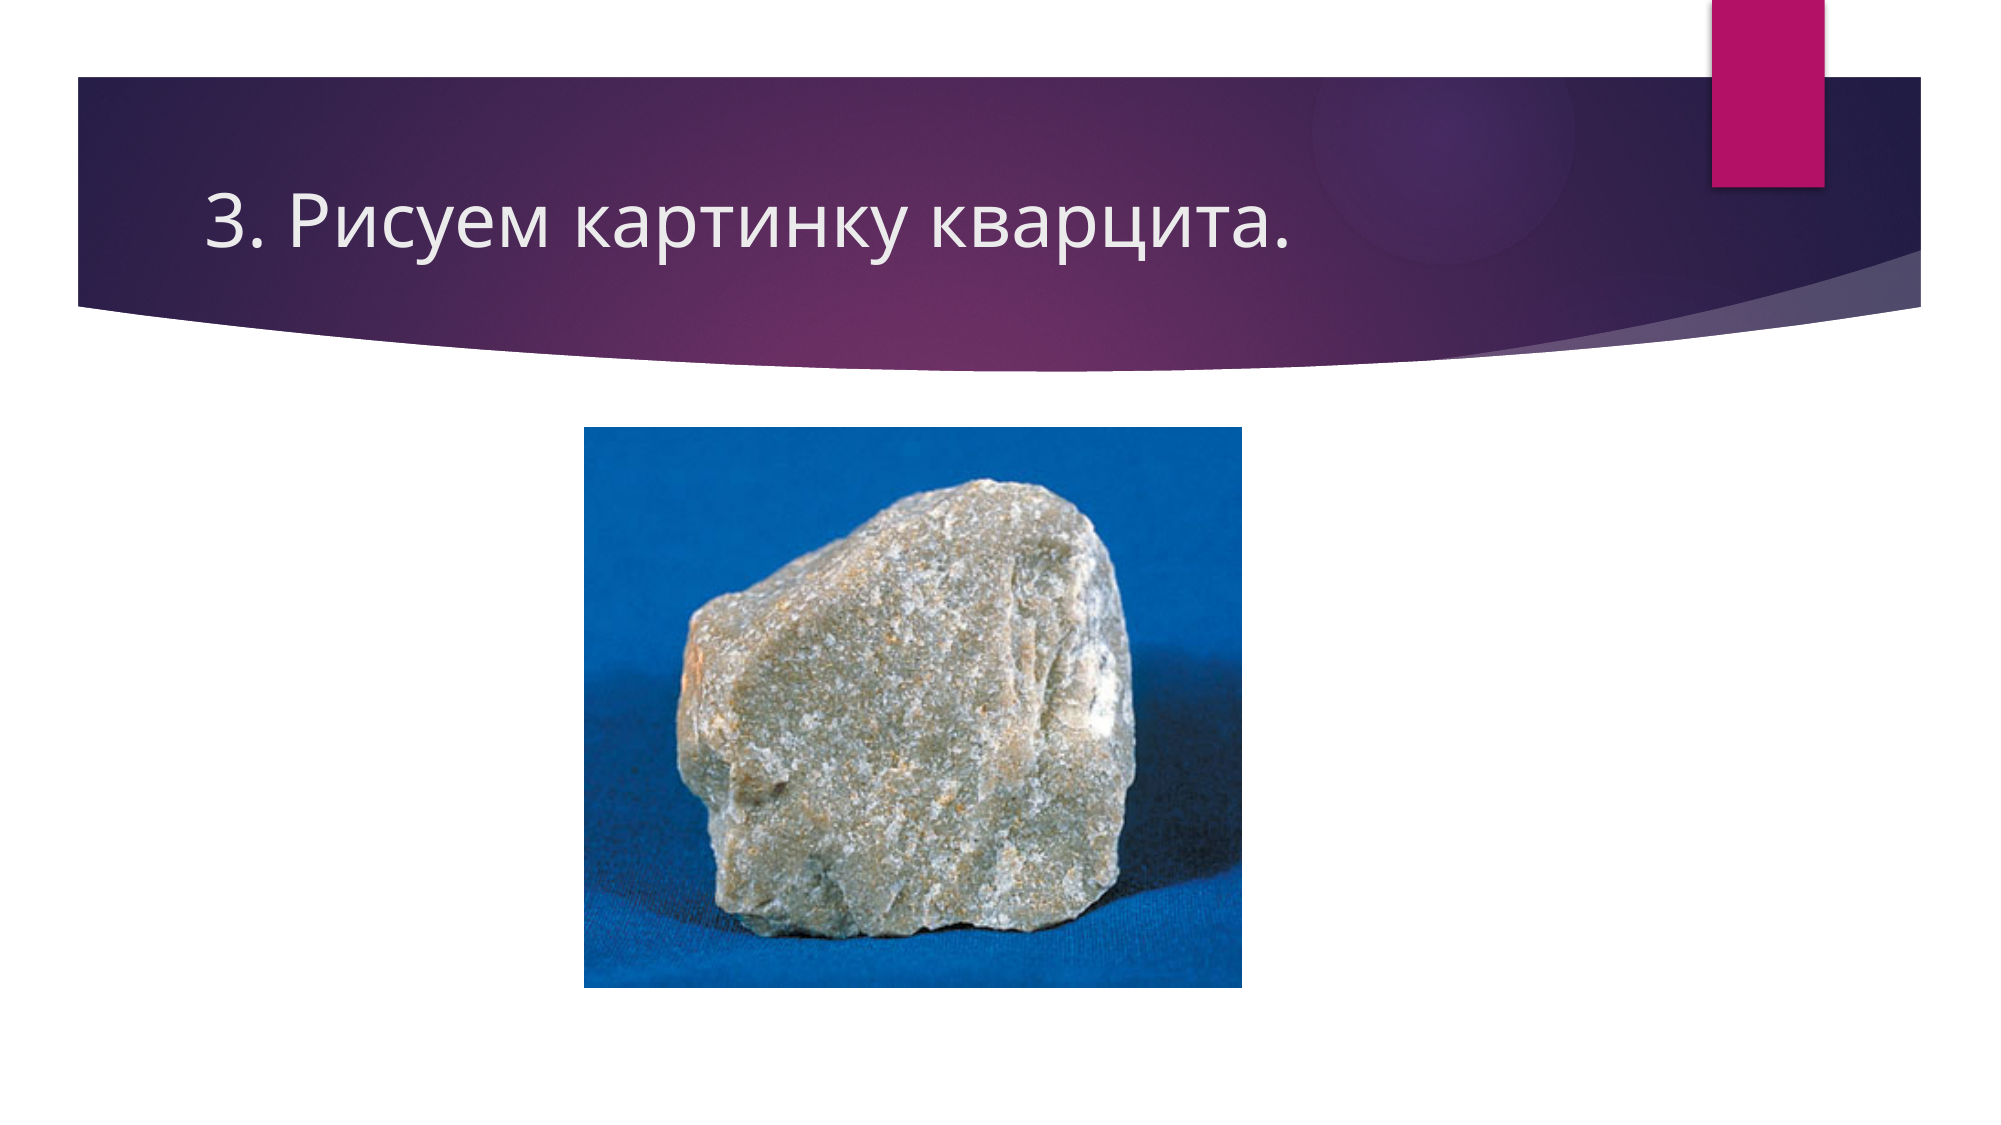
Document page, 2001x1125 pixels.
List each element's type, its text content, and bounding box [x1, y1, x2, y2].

title 3. Рисуем картинку кварцита. [189, 159, 1627, 276]
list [584, 426, 1243, 988]
